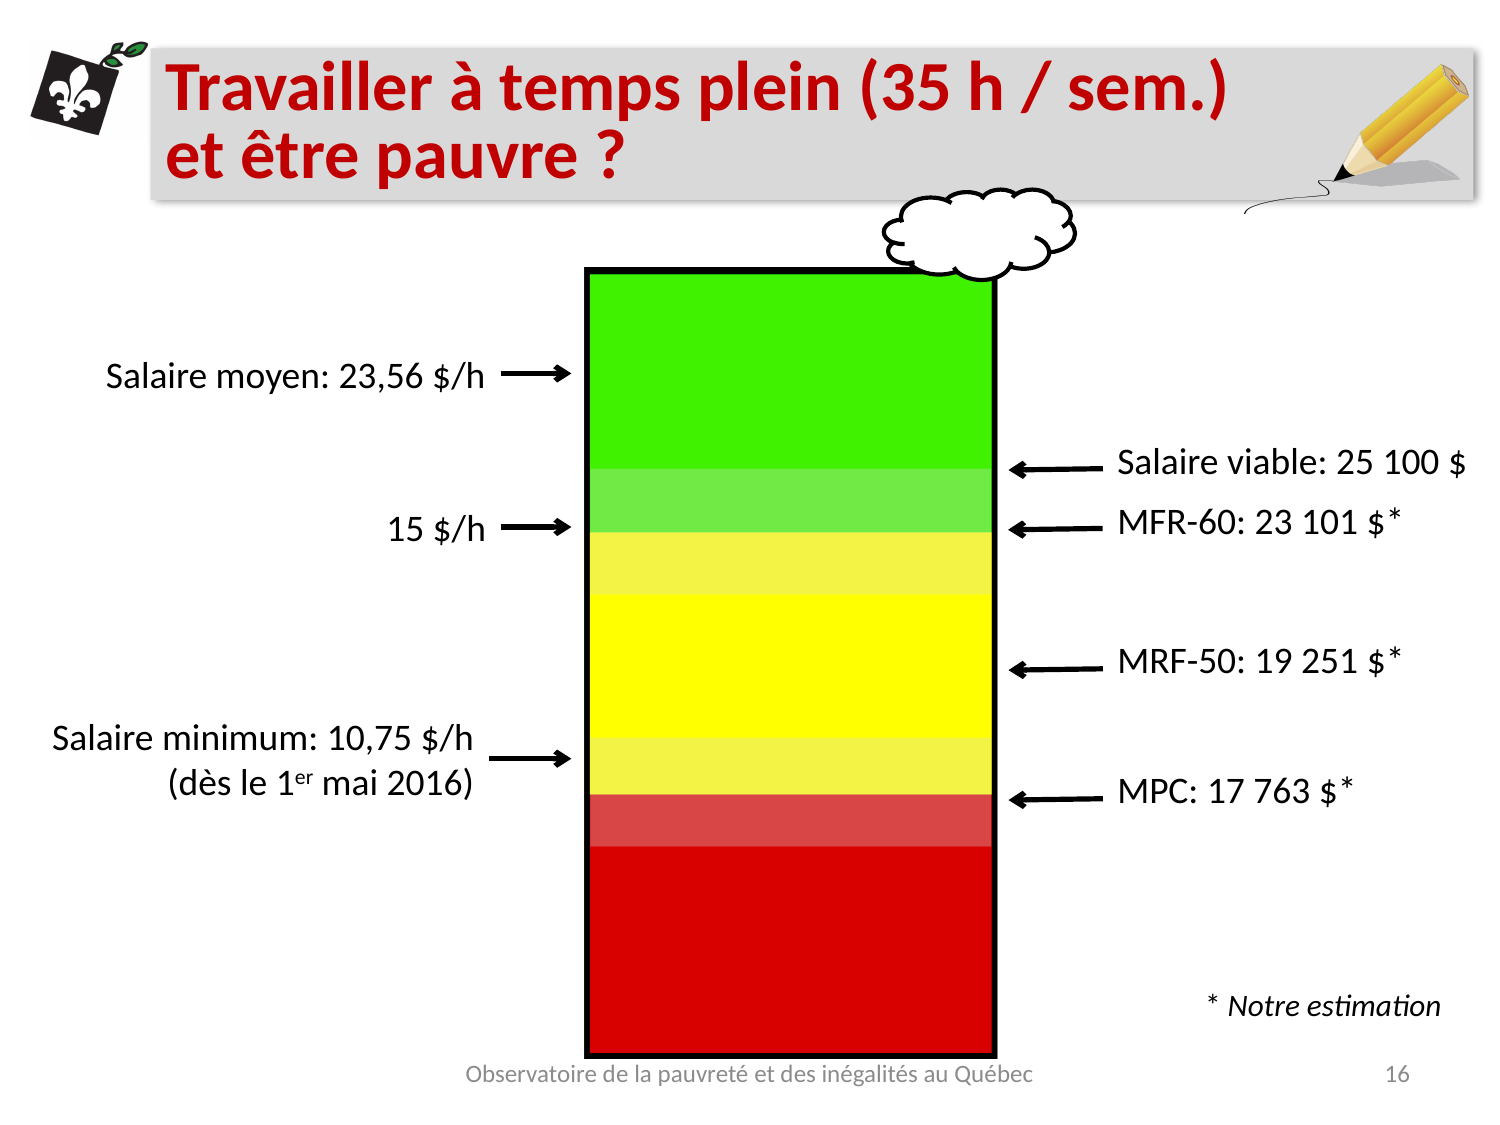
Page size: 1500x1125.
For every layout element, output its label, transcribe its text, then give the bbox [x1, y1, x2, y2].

text_box Salaire viable: 25 100 $ [1102, 429, 1500, 490]
picture [572, 266, 1009, 1059]
text_box Salaire moyen: 23,56 $/h [67, 343, 501, 403]
picture [1244, 64, 1469, 214]
title Travailler à temps plein (35 h / sem.) et être pauvre ? [150, 48, 1474, 200]
text_box MRF-50: 19 251 $* [1102, 628, 1435, 689]
text_box [881, 187, 1078, 271]
footer Observatoire de la pauvreté et des inégalités au Québec [0, 1042, 1500, 1103]
text_box MPC: 17 763 $* [1102, 758, 1456, 819]
text_box Salaire minimum: 10,75 $/h (dès le 1er mai 2016) [2, 705, 489, 811]
text_box 15 $/h [146, 496, 501, 557]
text_box * Notre estimation [1096, 977, 1457, 1030]
text_box MFR-60: 23 101 $* [1102, 490, 1425, 550]
picture [28, 38, 151, 139]
